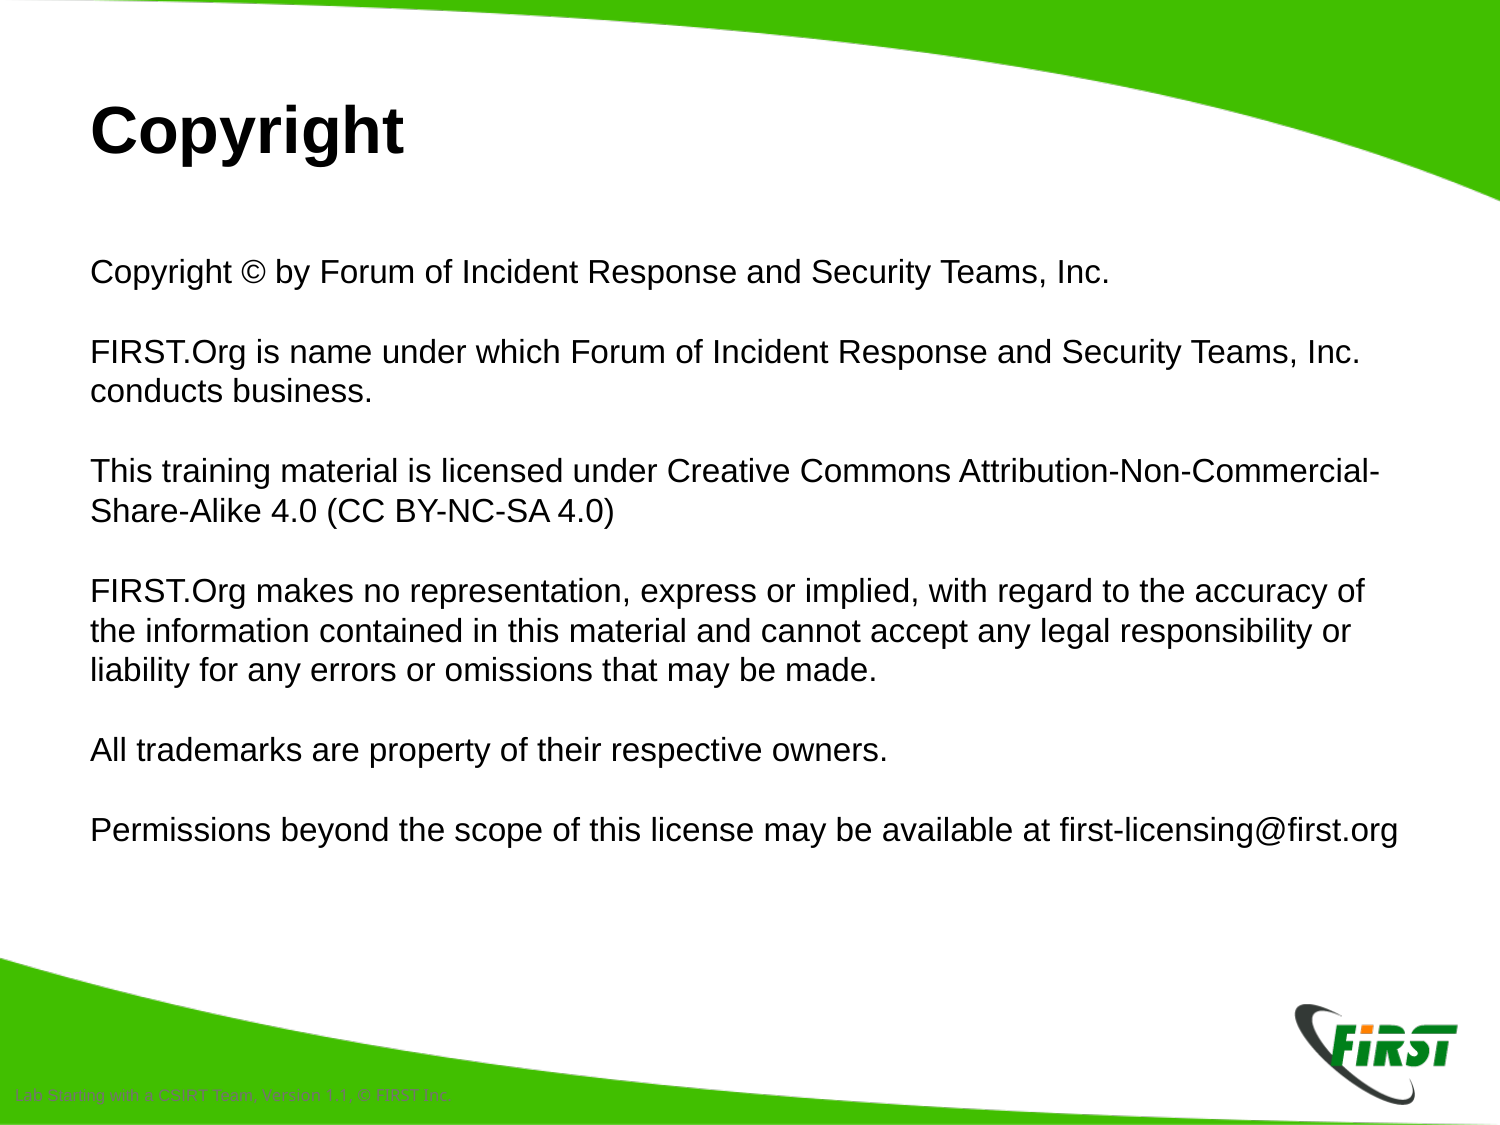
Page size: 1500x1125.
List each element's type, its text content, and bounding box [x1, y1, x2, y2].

picture [0, 0, 1500, 1125]
list Copyright © by Forum of Incident Response and Security Teams, Inc. FIRST.Org is name under which Forum of Incident Response and Security Teams, Inc. conducts business. This training material is licensed under Creative Commons Attribution-Non-Commercial-Share-Alike 4.0 (CC BY-NC-SA 4.0) FIRST.Org makes no representation, express or implied, with regard to the accuracy of the information contained in this material and cannot accept any legal responsibility or liability for any errors or omissions that may be made. All trademarks are property of their respective owners. Permissions beyond the scope of this license may be available at first-licensing@first.org [75, 242, 1436, 1015]
title Copyright [75, 59, 1436, 205]
